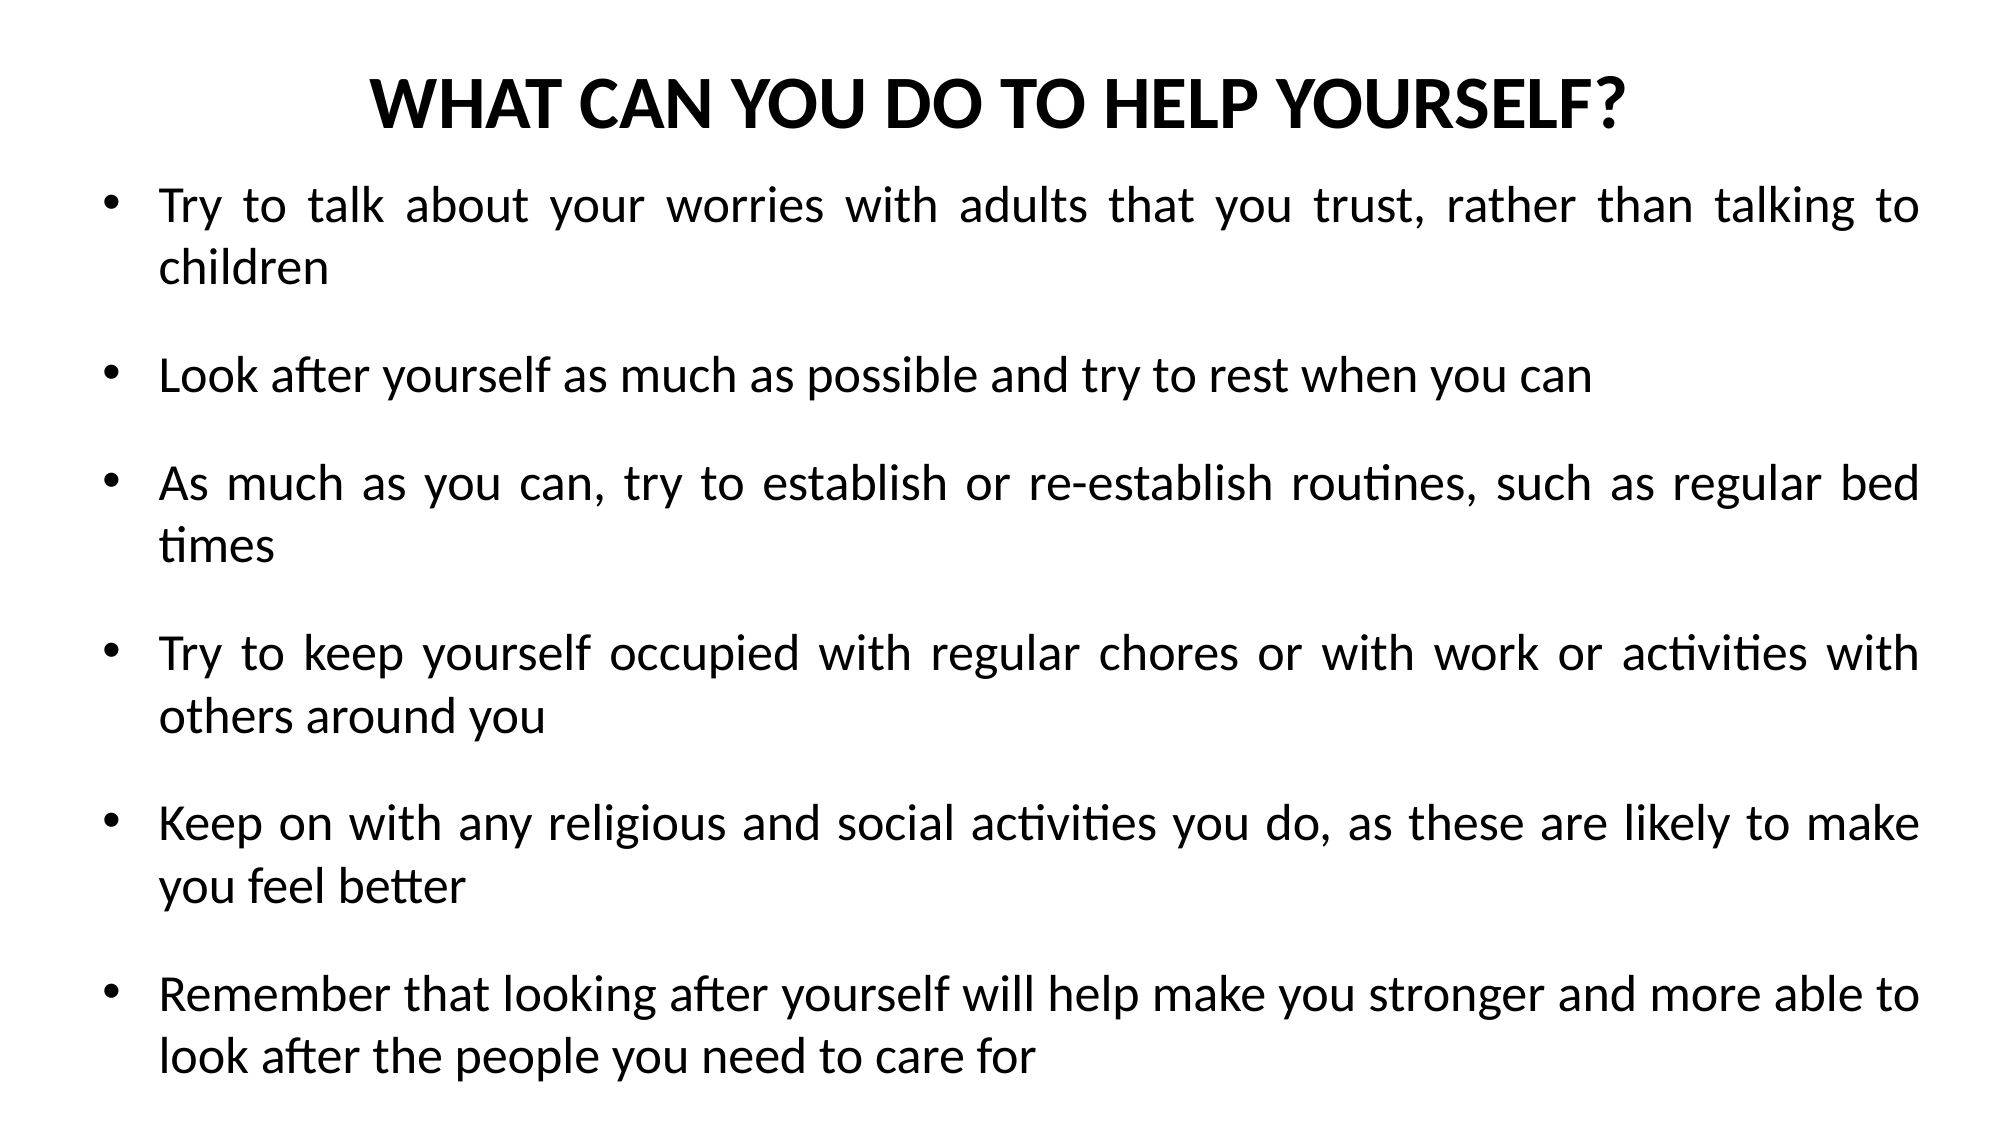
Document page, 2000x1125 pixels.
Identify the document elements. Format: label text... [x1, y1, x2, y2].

title What can you do to help yourself? [99, 45, 1900, 162]
list Try to talk about your worries with adults that you trust, rather than talking to children Look after yourself as much as possible and try to rest when you can As much as you can, try to establish or re-establish routines, such as regular bed times Try to keep yourself occupied with regular chores or with work or activities with others around you Keep on with any religious and social activities you do, as these are likely to make you feel better Remember that looking after yourself will help make you stronger and more able to look after the people you need to care for [87, 162, 1937, 988]
